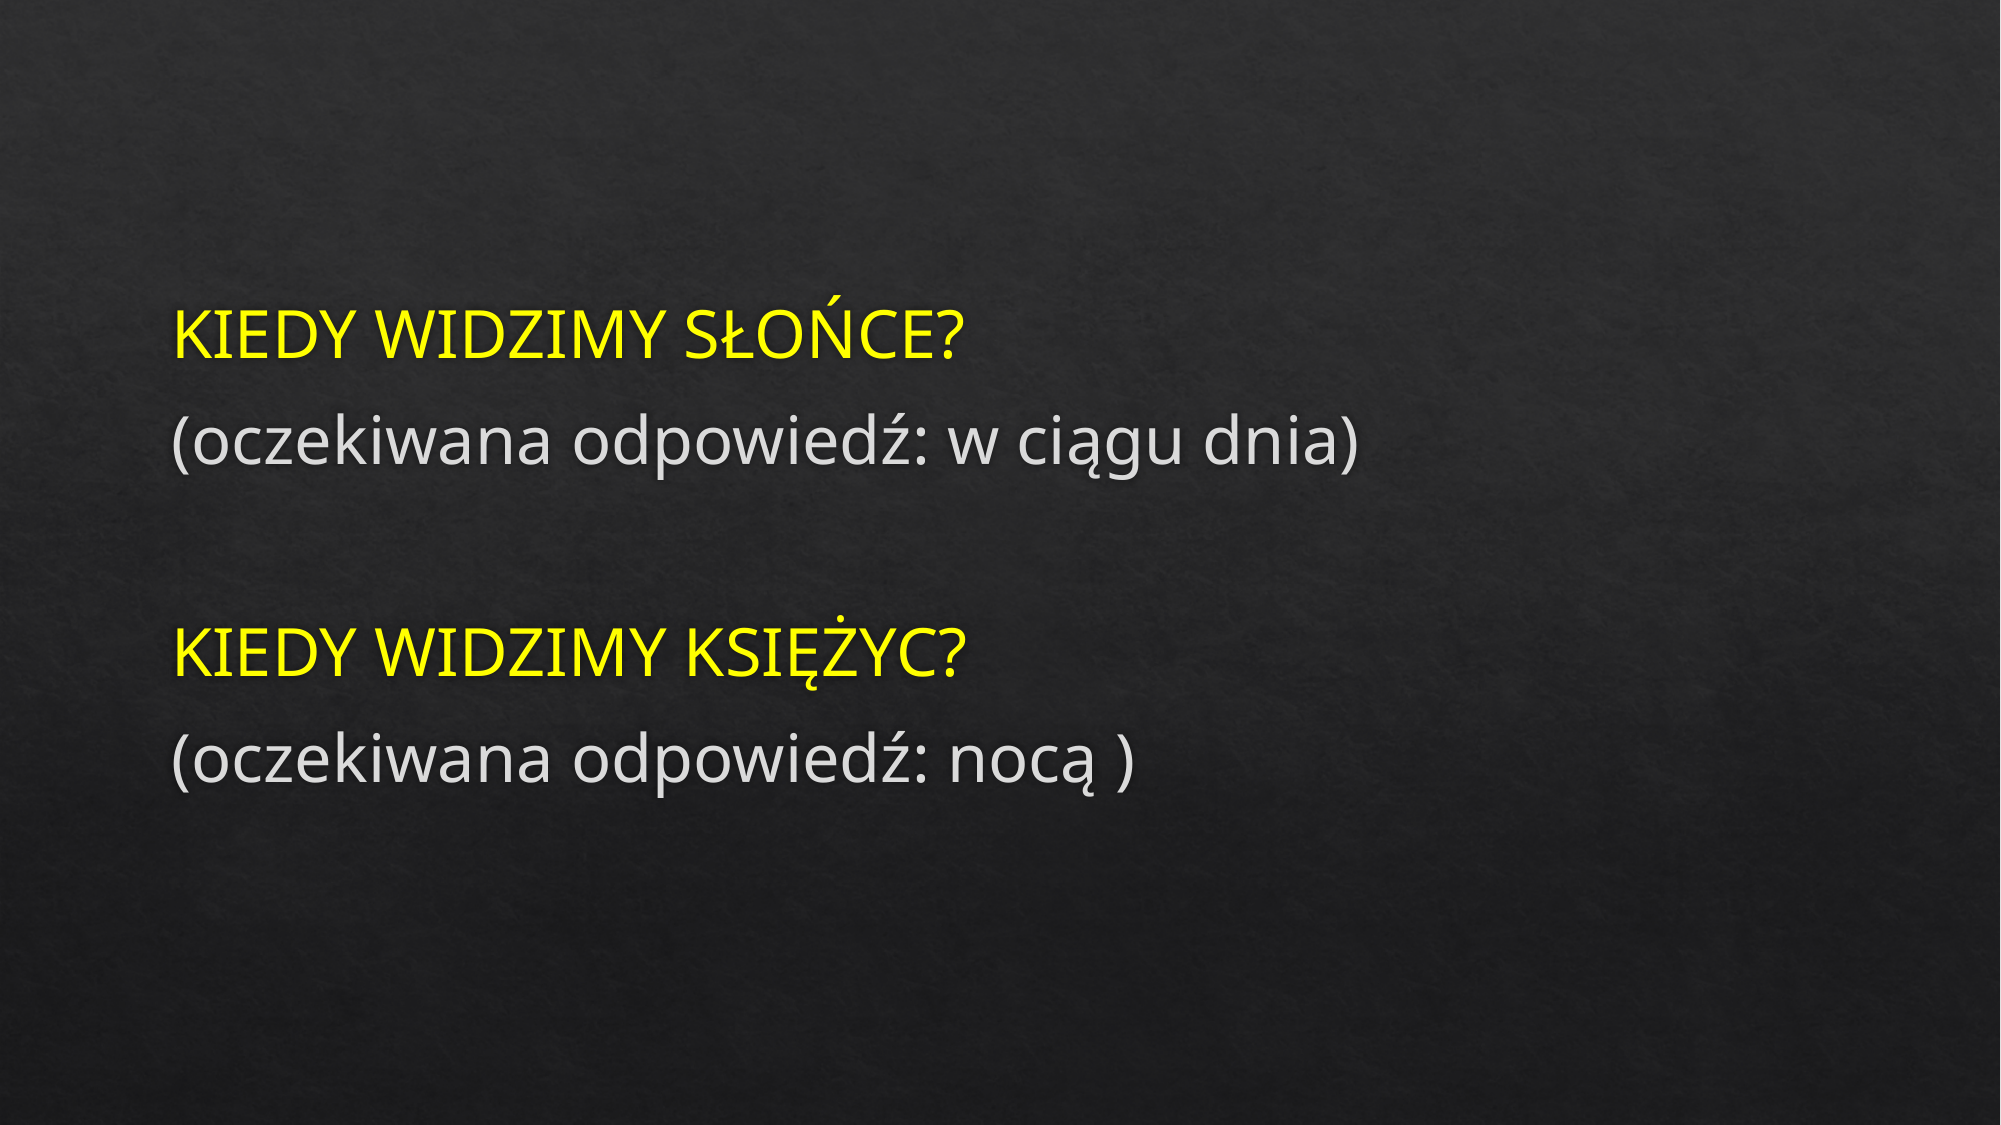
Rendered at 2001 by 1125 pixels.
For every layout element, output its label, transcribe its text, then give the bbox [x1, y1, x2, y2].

list KIEDY WIDZIMY SŁOŃCE? (oczekiwana odpowiedź: w ciągu dnia) KIEDY WIDZIMY KSIĘŻYC? (oczekiwana odpowiedź: nocą ) [149, 284, 1849, 950]
